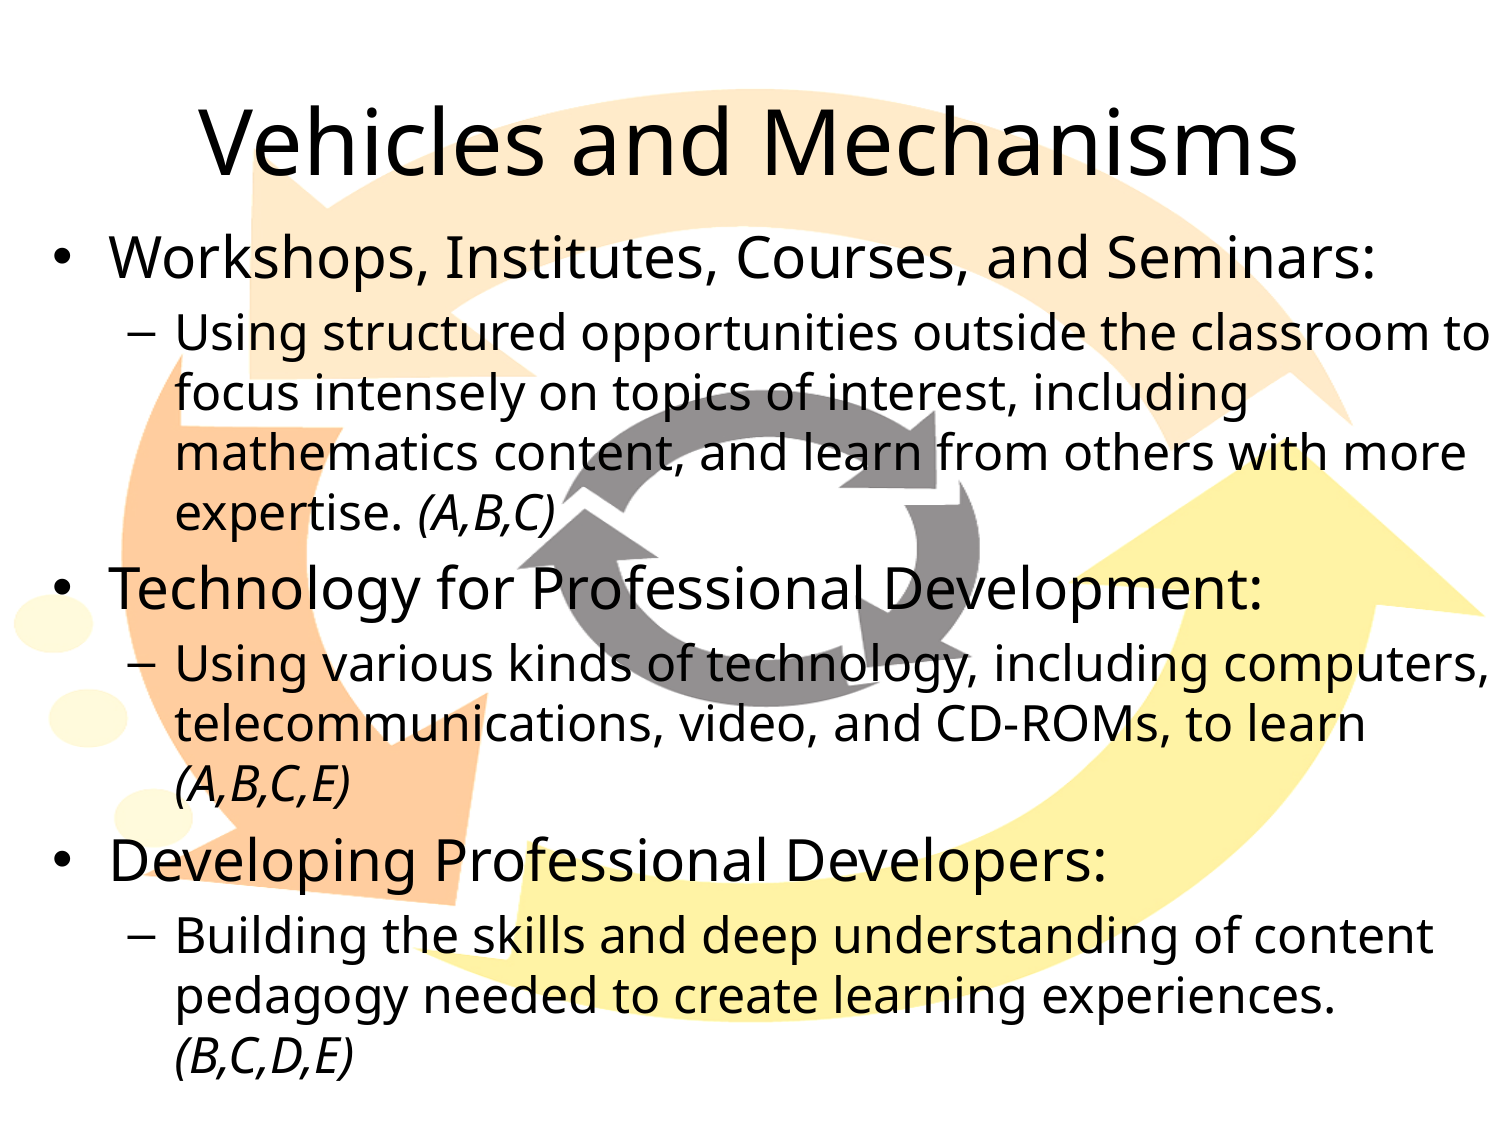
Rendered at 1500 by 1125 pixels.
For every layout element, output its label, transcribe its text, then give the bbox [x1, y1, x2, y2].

title Vehicles and Mechanisms [74, 44, 1426, 212]
list Workshops, Institutes, Courses, and Seminars: Using structured opportunities outside the classroom to focus intensely on topics of interest, including mathematics content, and learn from others with more expertise. (A,B,C) Technology for Professional Development: Using various kinds of technology, including computers, telecommunications, video, and CD-ROMs, to learn (A,B,C,E) Developing Professional Developers: Building the skills and deep understanding of content pedagogy needed to create learning experiences. (B,C,D,E) [37, 212, 1500, 956]
